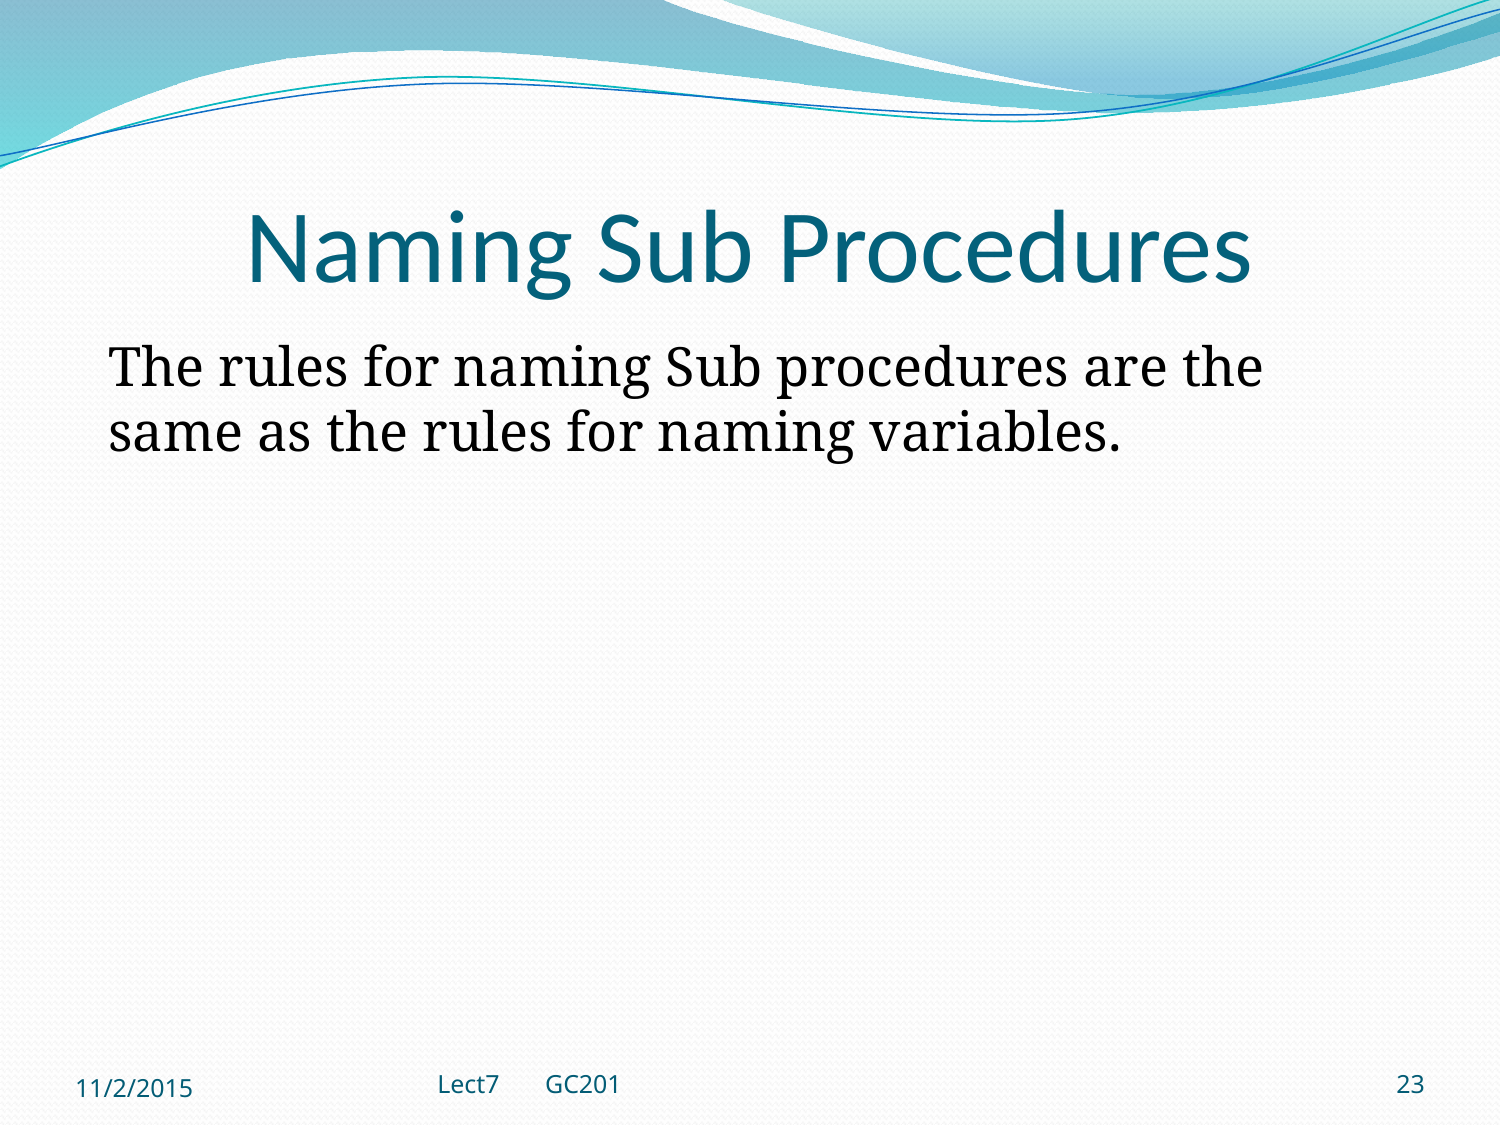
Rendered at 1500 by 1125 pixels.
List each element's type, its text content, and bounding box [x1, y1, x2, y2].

slide_number 23 [1299, 1042, 1425, 1103]
footer Lect7 GC201 [437, 1042, 988, 1103]
list The rules for naming Sub procedures are the same as the rules for naming variables. [93, 324, 1400, 1006]
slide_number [75, 1042, 425, 1103]
title Naming Sub Procedures [75, 115, 1425, 303]
